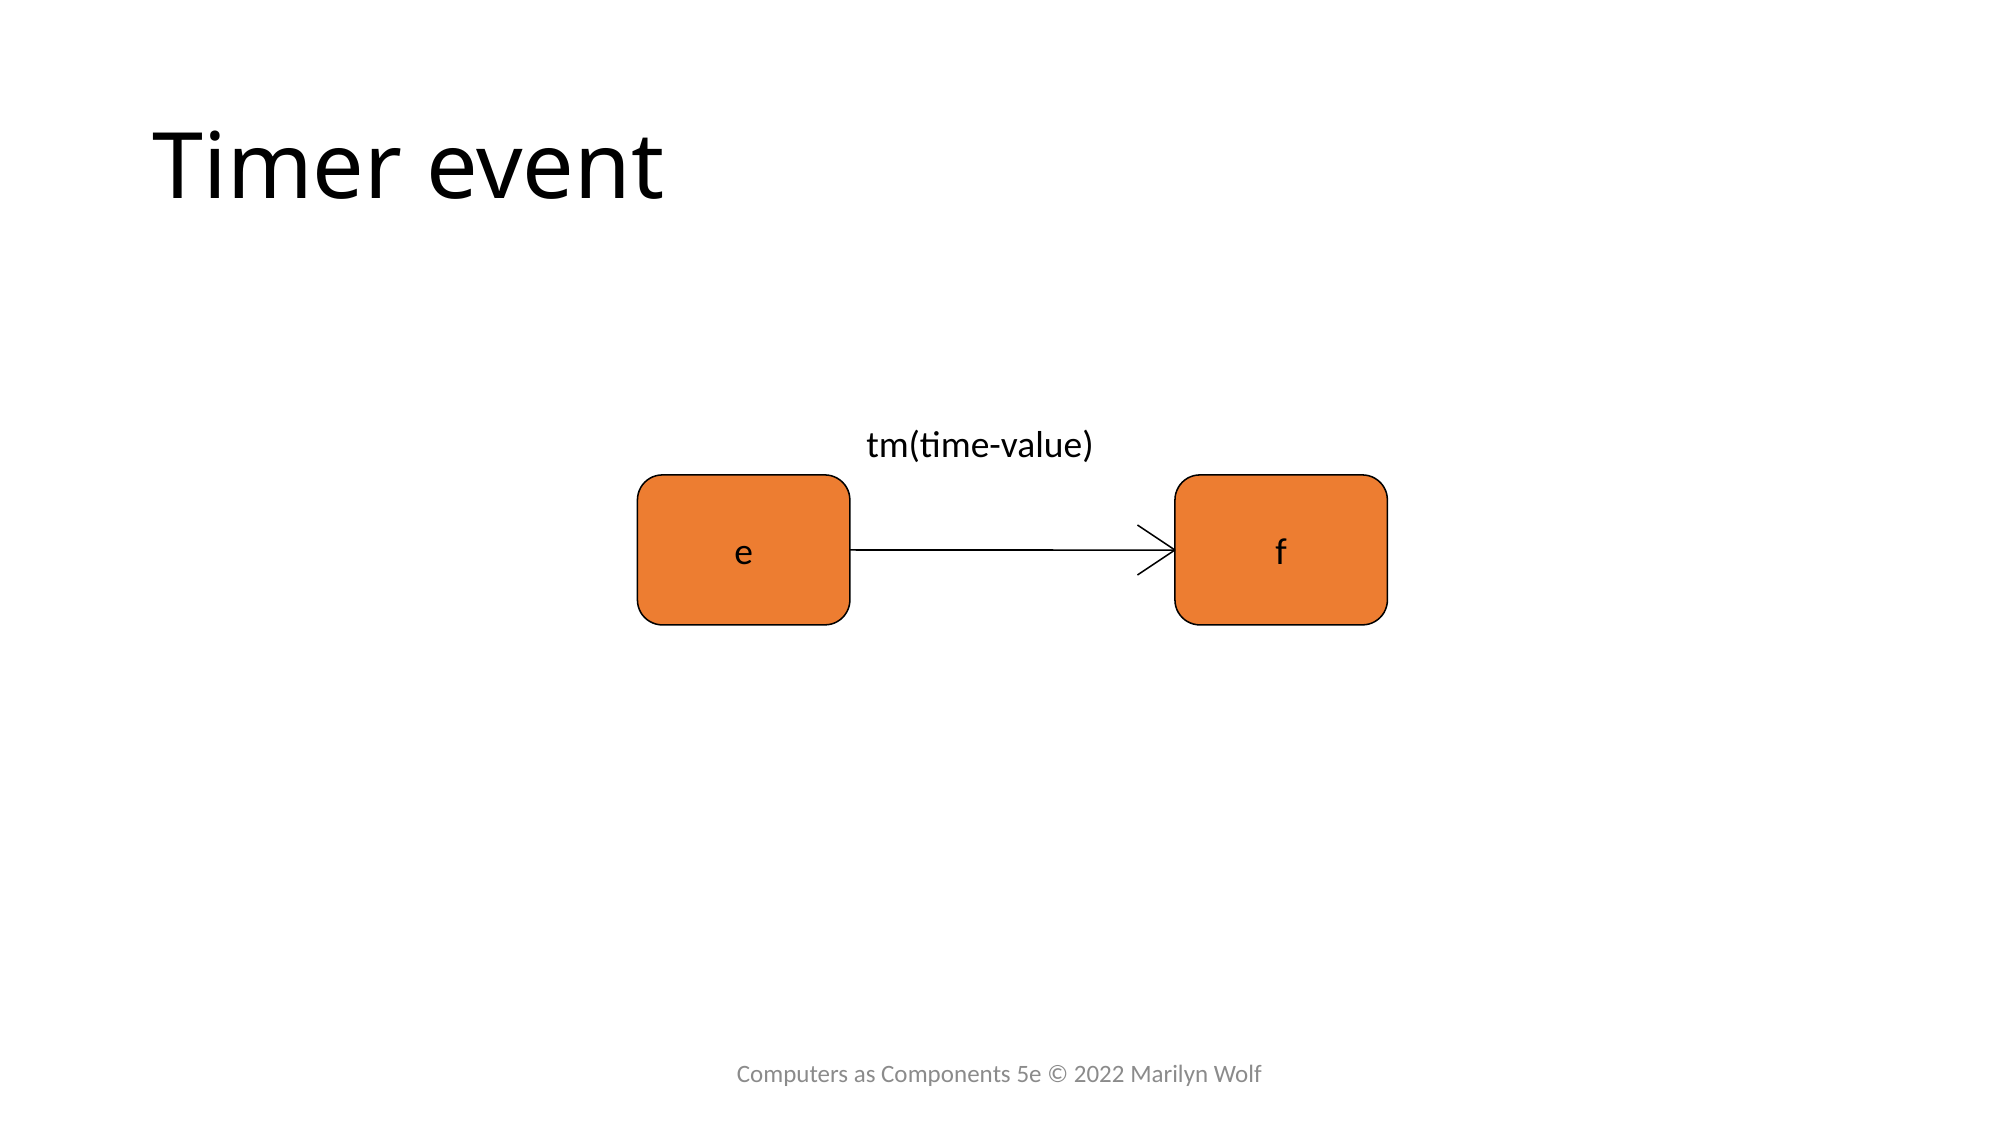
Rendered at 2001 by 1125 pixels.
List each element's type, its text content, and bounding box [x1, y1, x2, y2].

title Timer event [137, 59, 1863, 278]
text_box f [1174, 474, 1388, 625]
footer Computers as Components 5e © 2022 Marilyn Wolf [662, 1042, 1338, 1103]
text_box tm(time-value) [851, 412, 1109, 473]
text_box e [637, 474, 850, 625]
